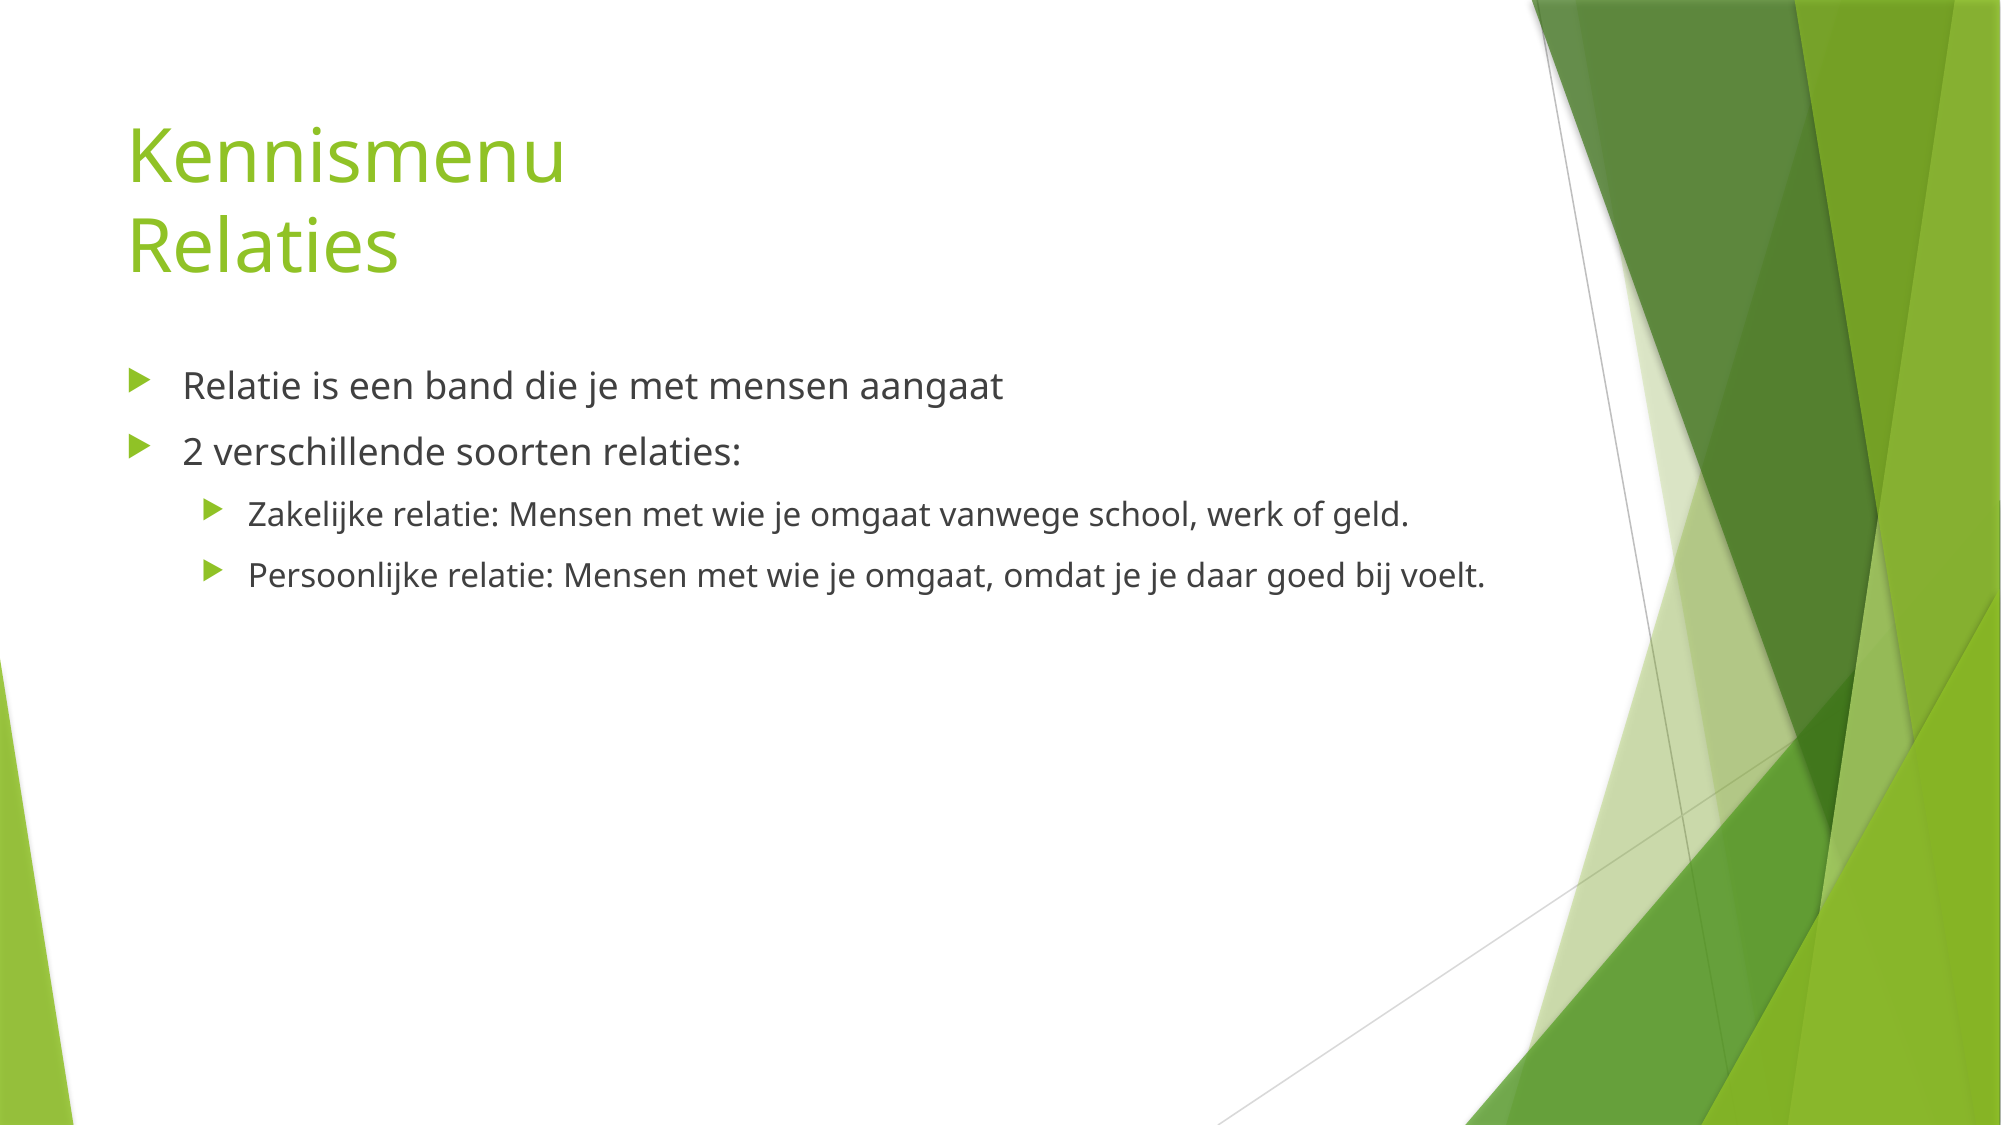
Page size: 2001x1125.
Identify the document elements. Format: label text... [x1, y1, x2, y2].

list Relatie is een band die je met mensen aangaat 2 verschillende soorten relaties: Zakelijke relatie: Mensen met wie je omgaat vanwege school, werk of geld. Persoonlijke relatie: Mensen met wie je omgaat, omdat je je daar goed bij voelt. [111, 354, 1522, 992]
title Kennismenu Relaties [111, 99, 1522, 317]
